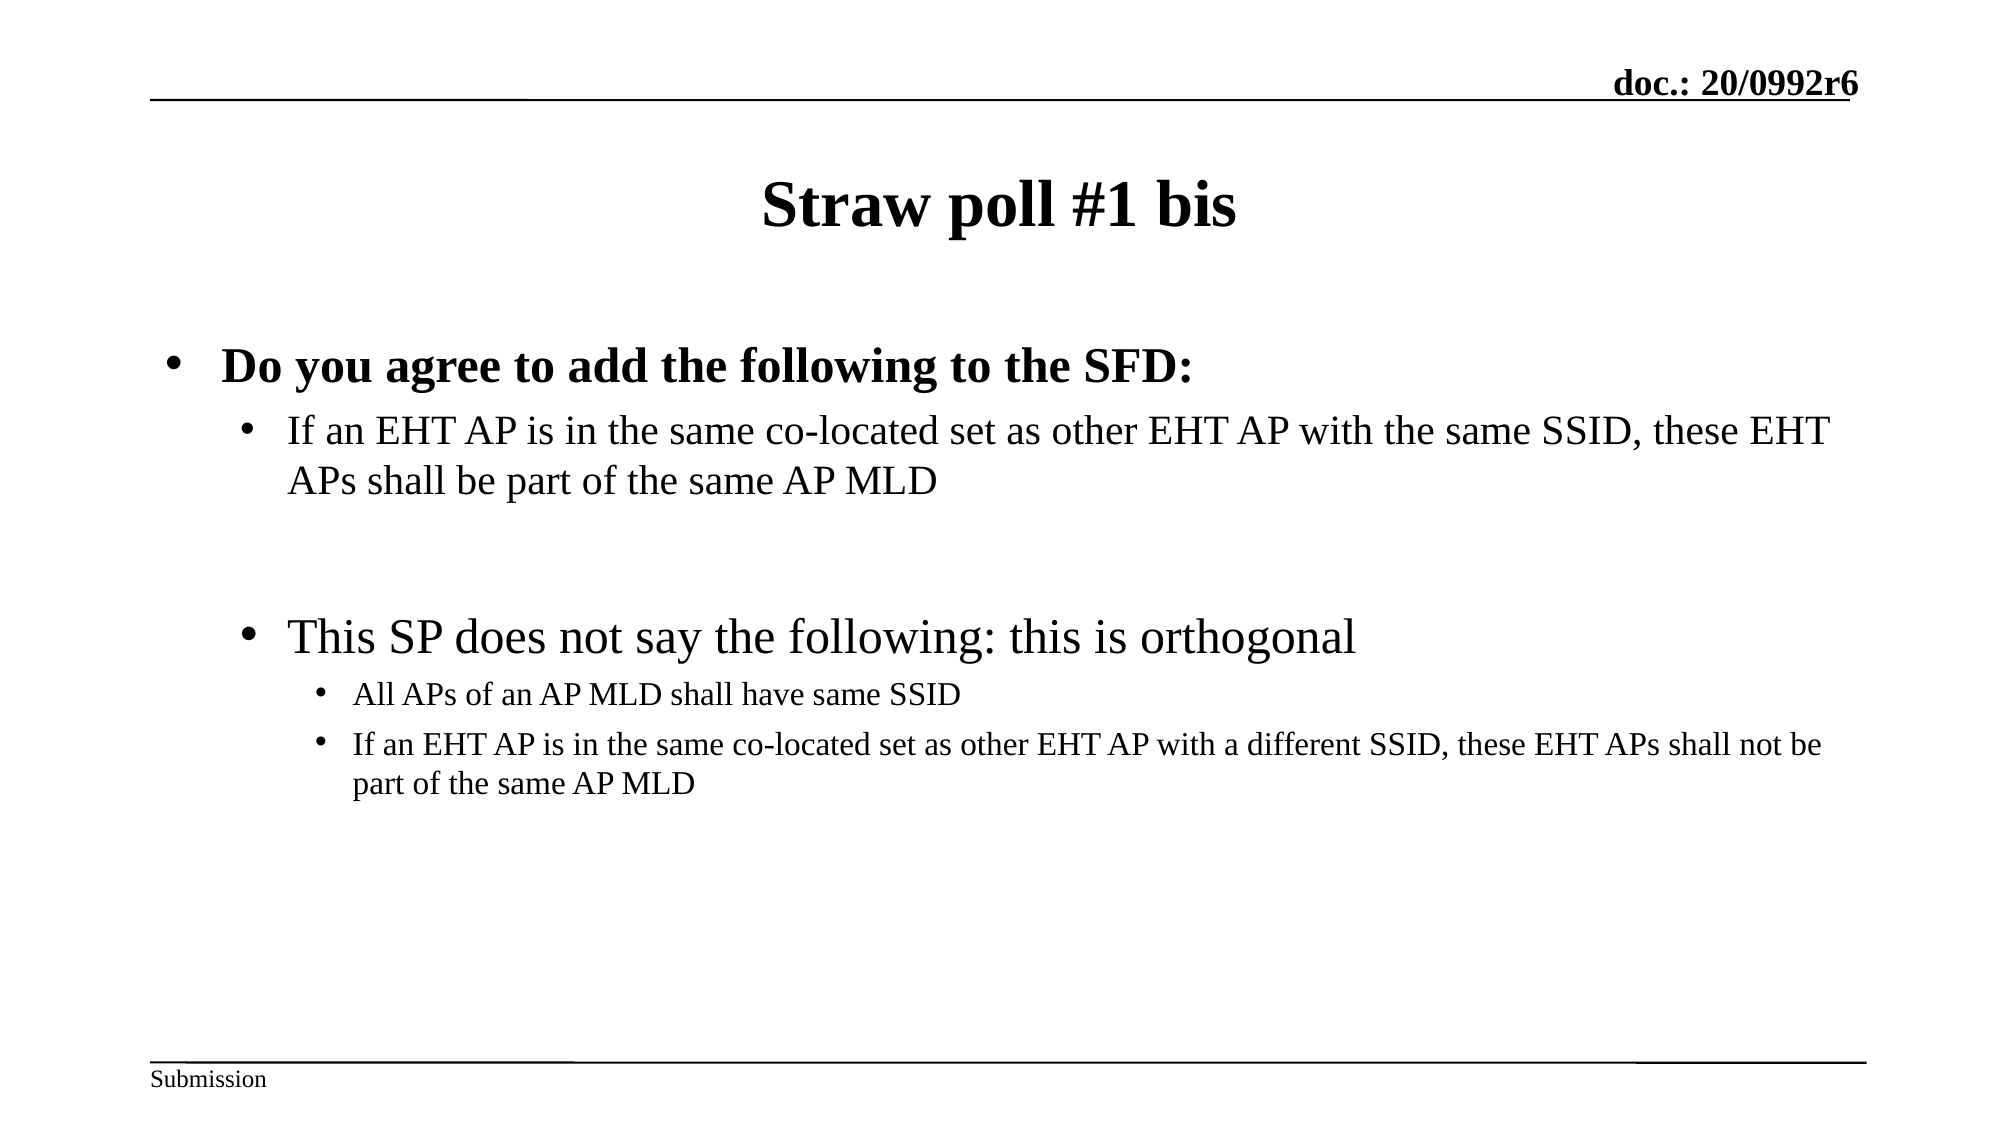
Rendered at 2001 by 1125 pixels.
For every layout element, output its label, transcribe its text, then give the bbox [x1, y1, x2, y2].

title Straw poll #1 bis [149, 112, 1850, 288]
list Do you agree to add the following to the SFD: If an EHT AP is in the same co-located set as other EHT AP with the same SSID, these EHT APs shall be part of the same AP MLD This SP does not say the following: this is orthogonal All APs of an AP MLD shall have same SSID If an EHT AP is in the same co-located set as other EHT AP with a different SSID, these EHT APs shall not be part of the same AP MLD [149, 324, 1850, 1000]
